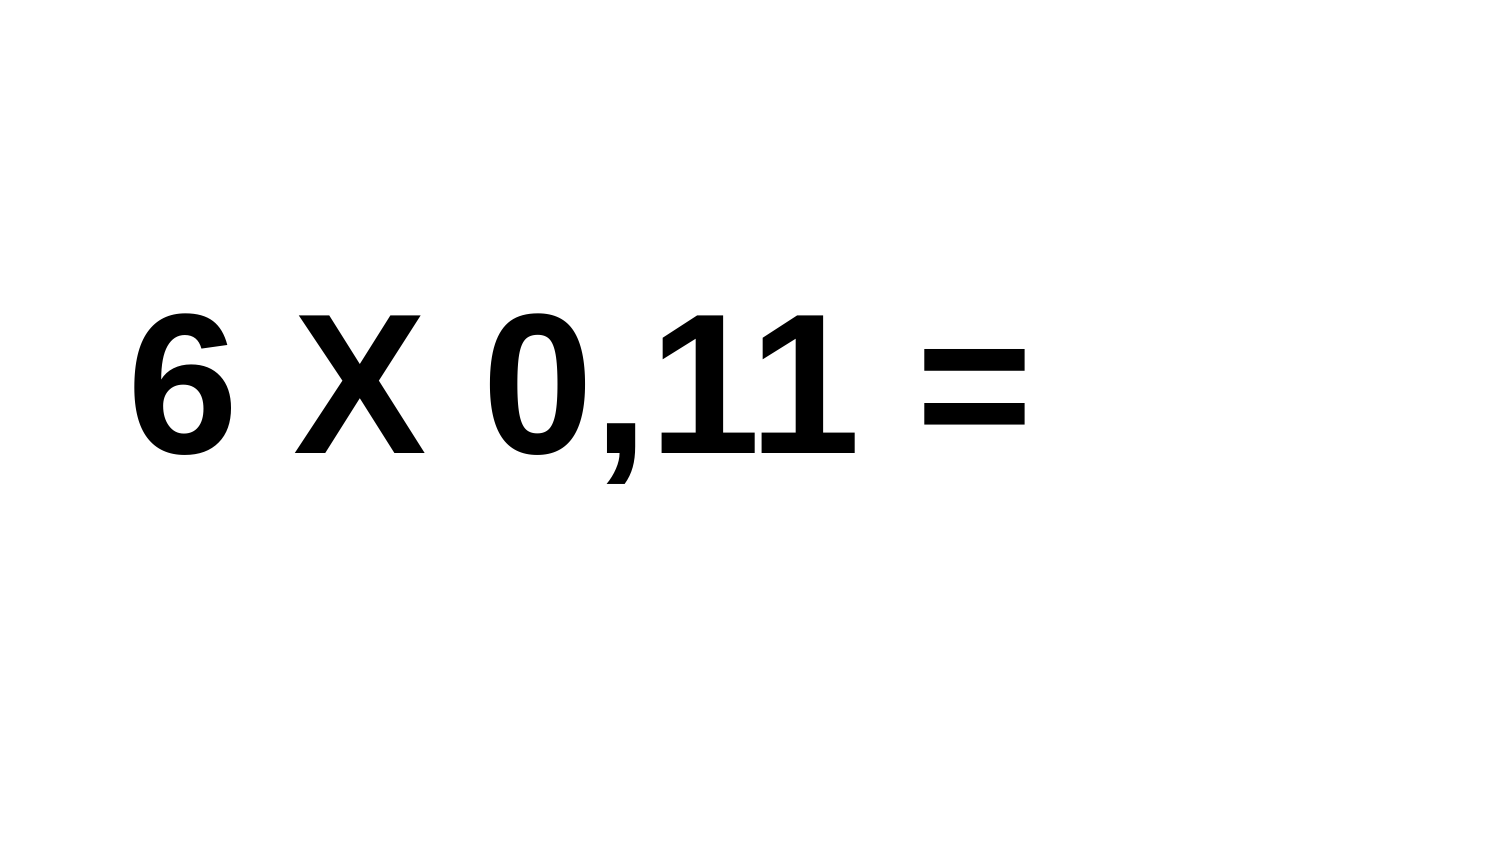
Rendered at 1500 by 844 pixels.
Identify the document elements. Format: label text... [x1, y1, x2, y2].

text_box 6 X 0,11 = [112, 318, 1388, 509]
